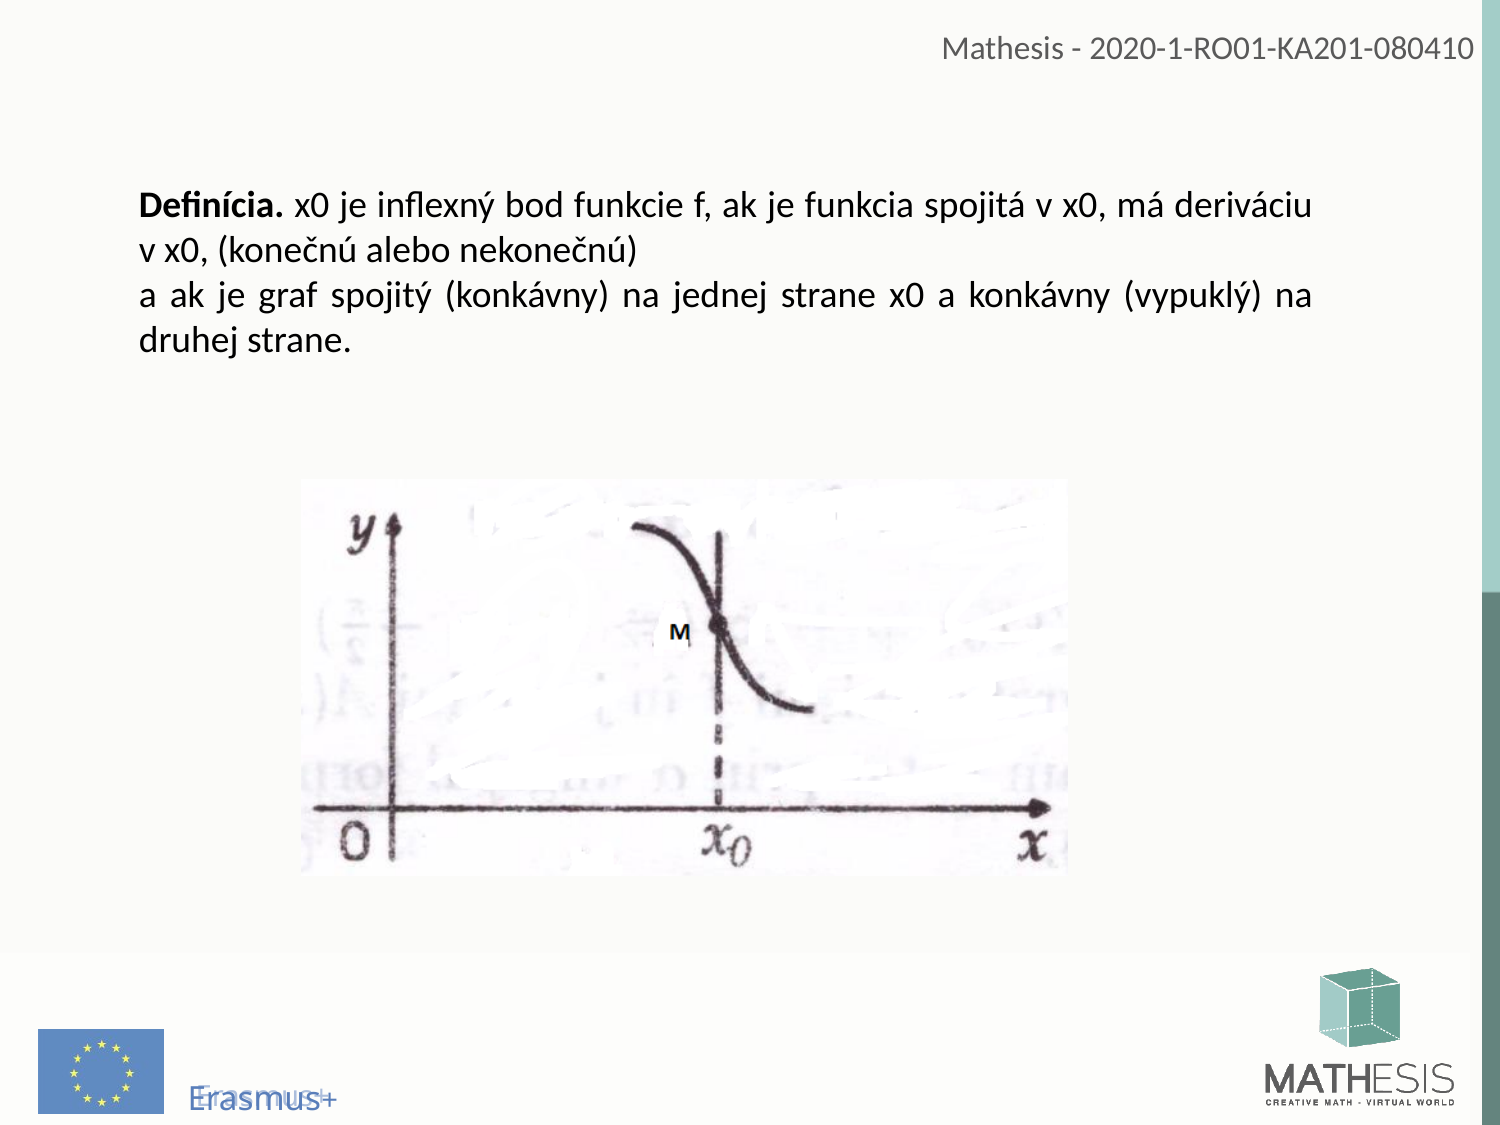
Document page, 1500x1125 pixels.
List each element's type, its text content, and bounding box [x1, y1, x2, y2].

picture [300, 479, 1068, 876]
text_box Definícia. x0 je inflexný bod funkcie f, ak je funkcia spojitá v x0, má deriváciu v x0, (konečnú alebo nekonečnú) a ak je graf spojitý (konkávny) na jednej strane x0 a konkávny (vypuklý) na druhej strane. [123, 172, 1329, 368]
